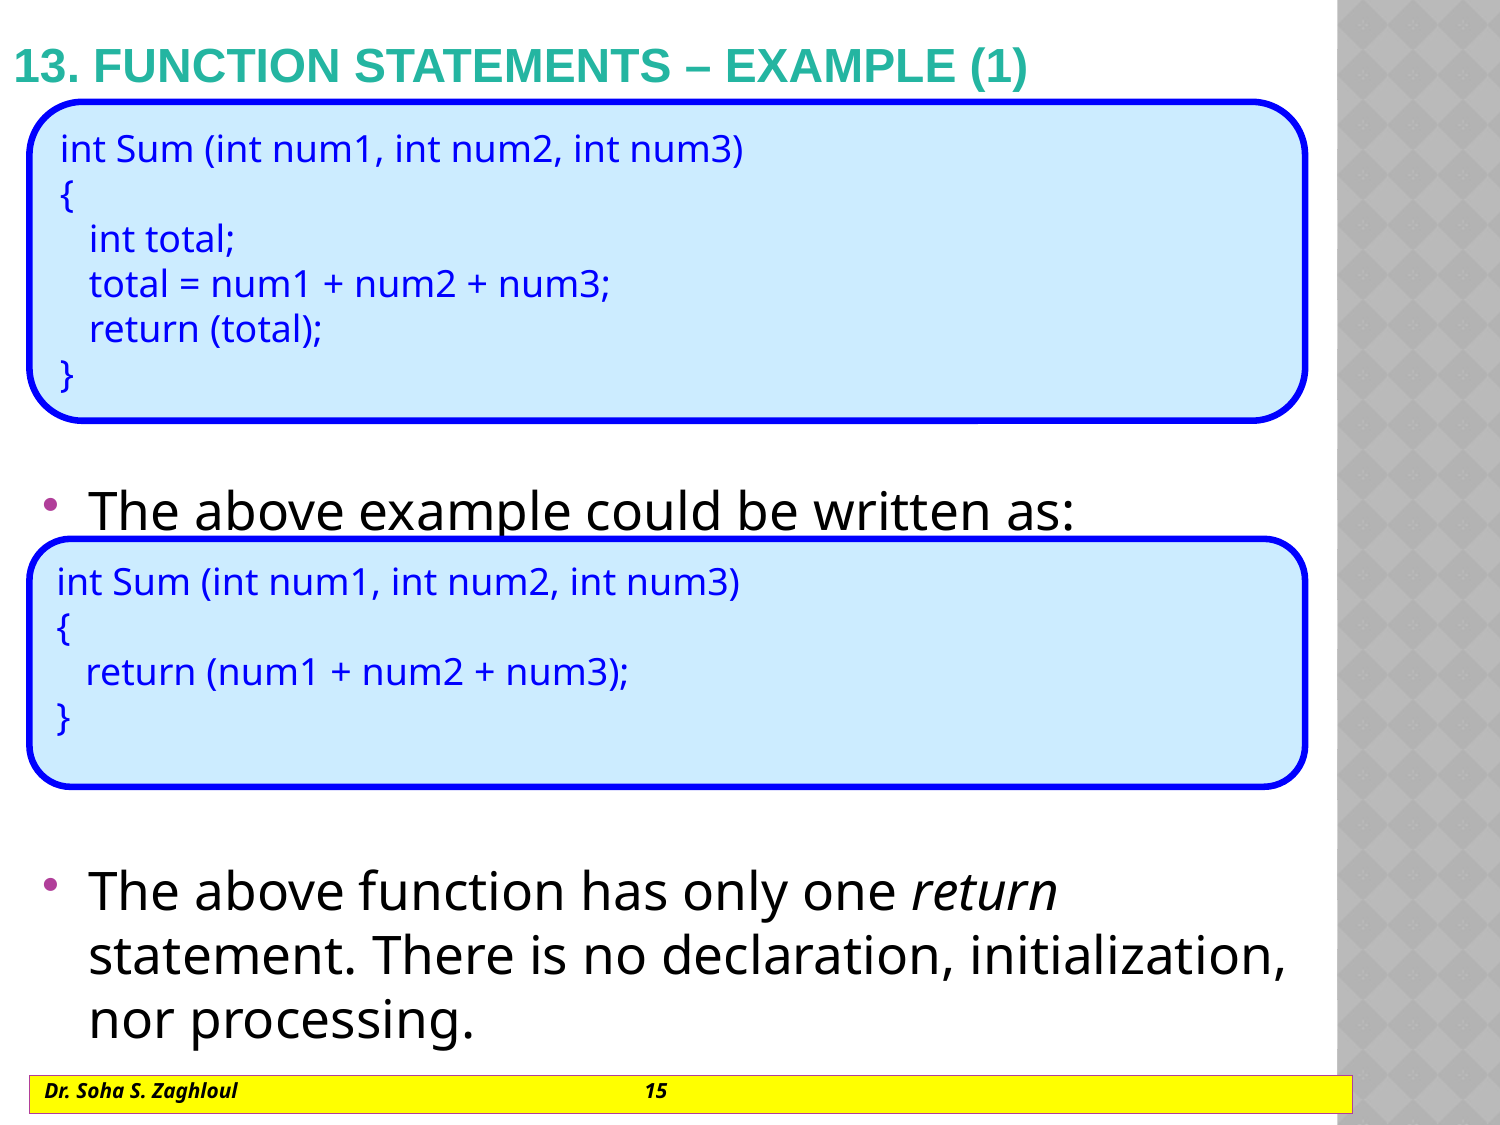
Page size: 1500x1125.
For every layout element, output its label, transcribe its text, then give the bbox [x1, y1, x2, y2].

text_box int Sum (int num1, int num2, int num3) { return (num1 + num2 + num3); } [26, 535, 1309, 791]
title 13. Function statements – example (1) [5, 19, 1341, 93]
text_box int Sum (int num1, int num2, int num3) { int total; total = num1 + num2 + num3; return (total); } [26, 98, 1309, 425]
text_box Dr. Soha S. Zaghloul 15 [29, 1075, 1353, 1114]
list The above example could be written as: The above function has only one return statement. There is no declaration, initialization, nor processing. [29, 93, 1341, 1059]
